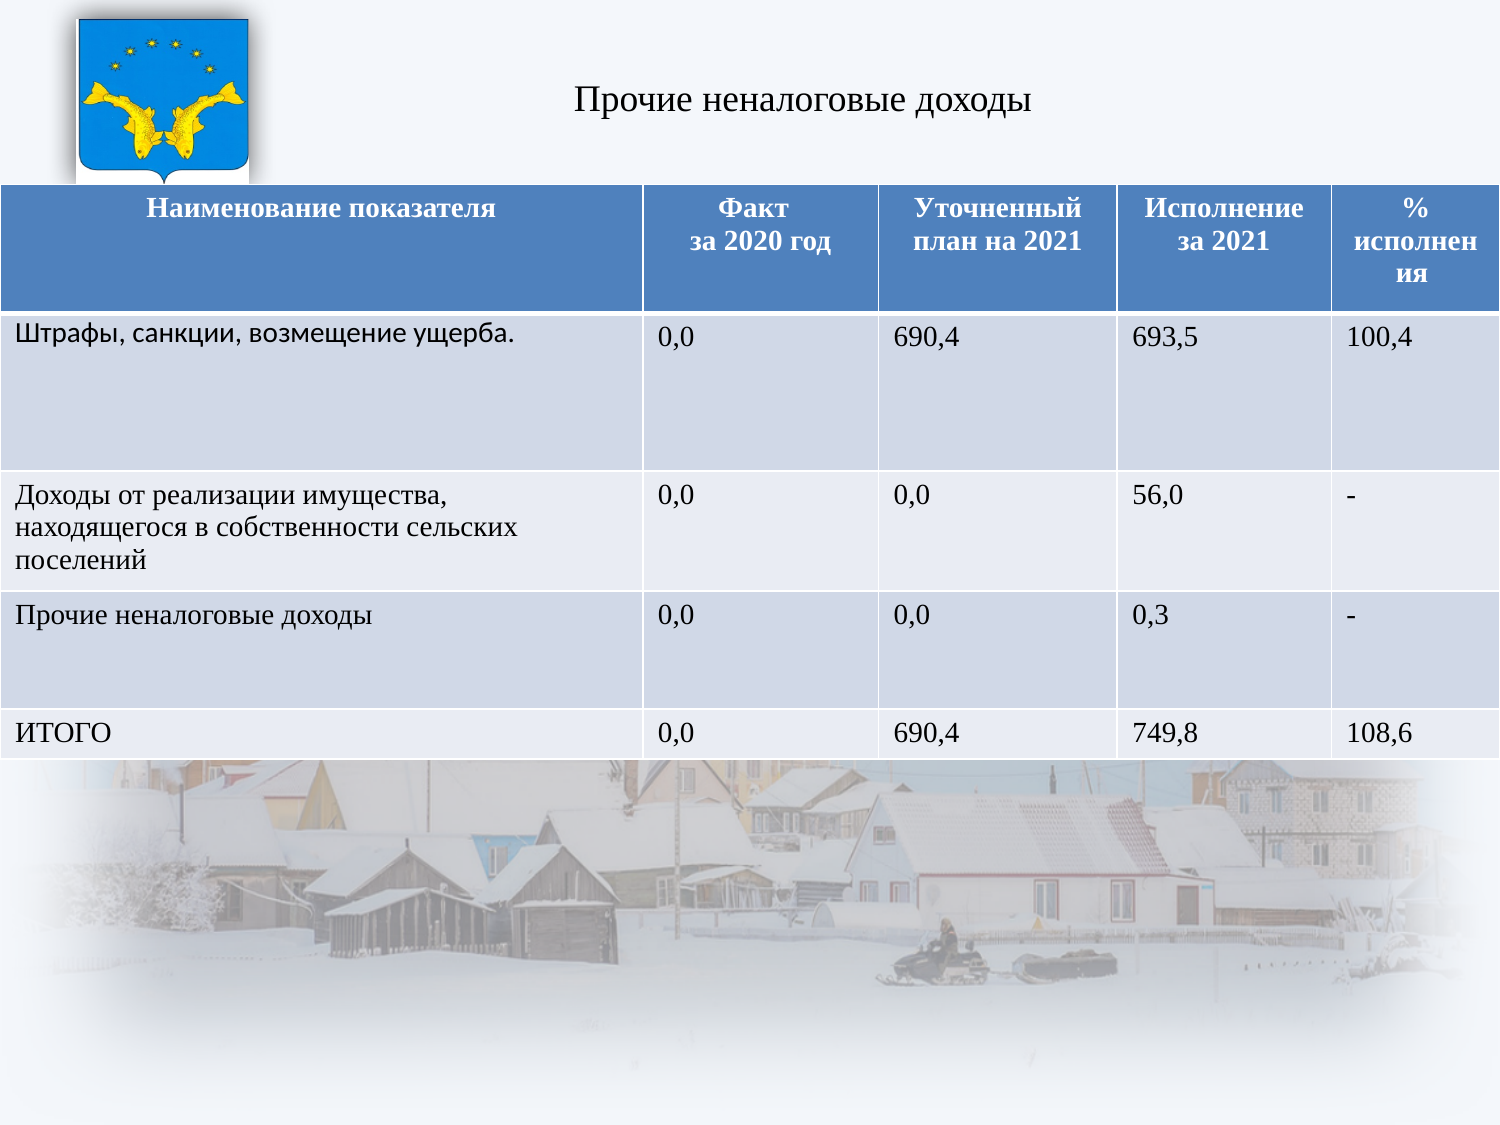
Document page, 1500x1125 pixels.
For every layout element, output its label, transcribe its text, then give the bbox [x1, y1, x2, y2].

table_cell 690,4 [879, 316, 1116, 470]
table_header Факт за 2020 год [644, 185, 878, 311]
table_cell Штрафы, санкции, возмещение ущерба. [1, 316, 642, 470]
picture [0, 550, 1500, 1125]
table_cell 0,0 [644, 472, 878, 549]
table_cell 100,4 [1332, 316, 1499, 470]
table_cell 0,0 [879, 472, 1116, 549]
table_header Исполнение за 2021 [1118, 185, 1331, 311]
table_cell 0,0 [644, 316, 878, 470]
table_cell 693,5 [1118, 316, 1331, 470]
table_header Уточненный план на 2021 [879, 185, 1116, 311]
text_box Прочие неналоговые доходы [277, 66, 1329, 127]
table_cell Доходы от реализации имущества, находящегося в собственности сельских поселений [1, 472, 642, 549]
table_cell 56,0 [1118, 472, 1331, 549]
picture [76, 18, 249, 185]
table_header Наименование показателя [1, 185, 642, 311]
table_cell - [1332, 472, 1499, 550]
table_header % исполнения [1332, 185, 1499, 311]
